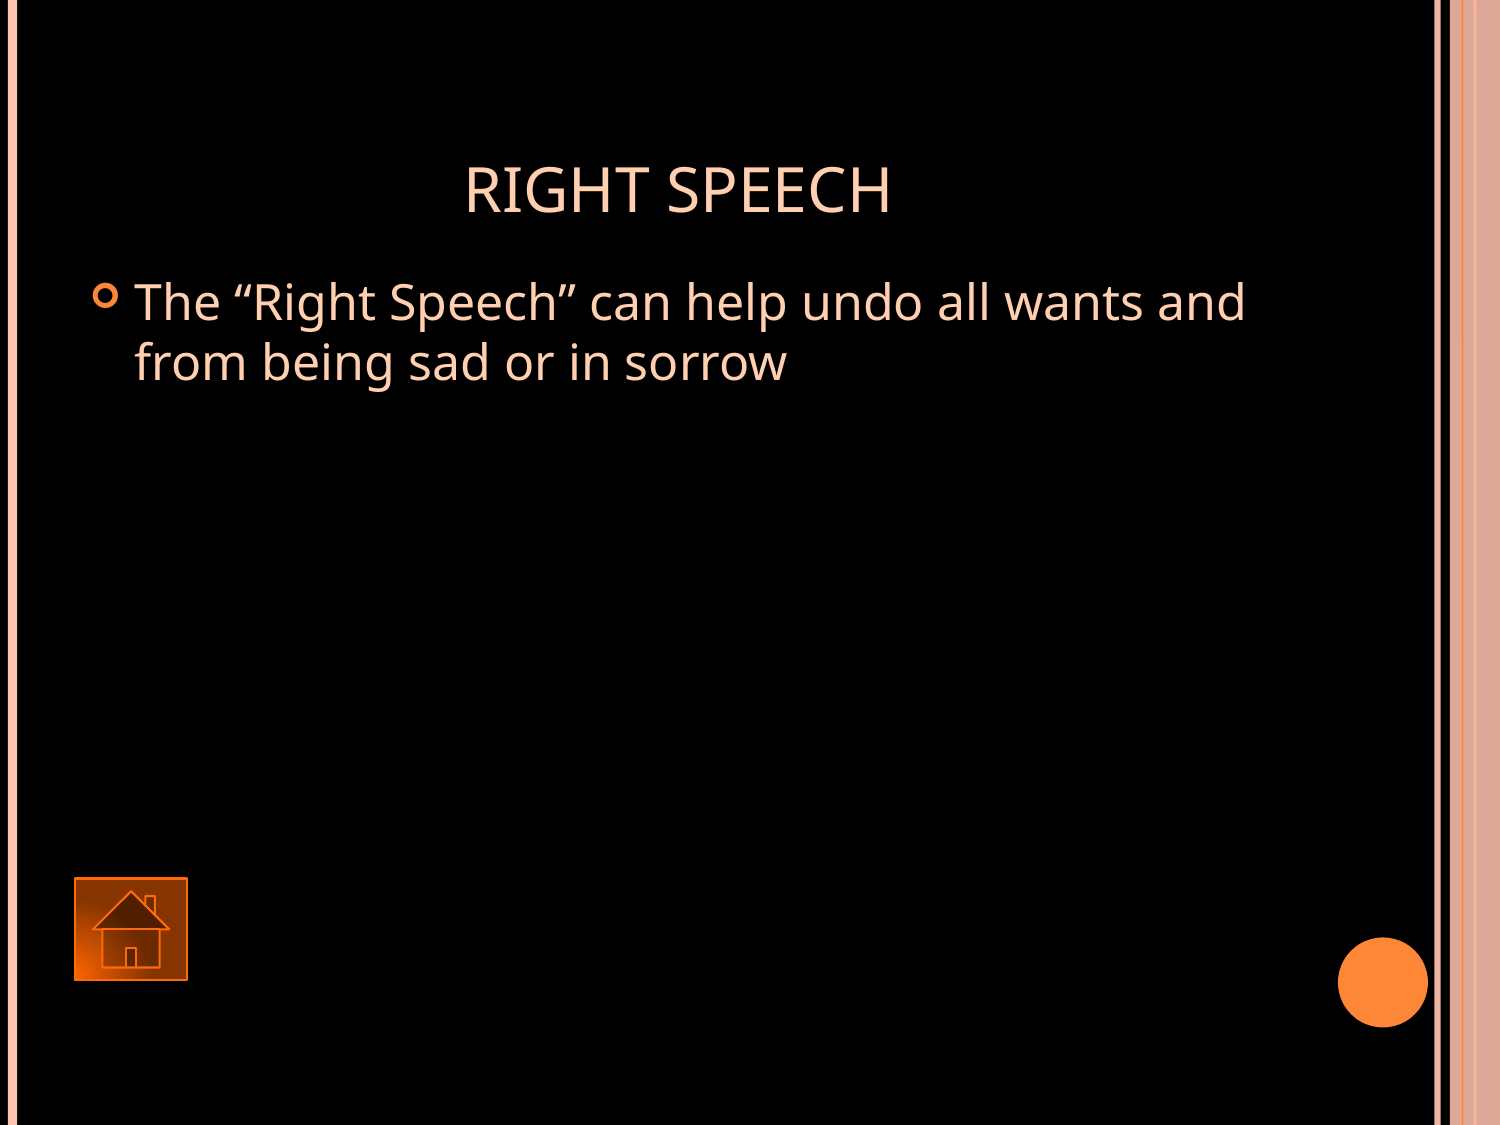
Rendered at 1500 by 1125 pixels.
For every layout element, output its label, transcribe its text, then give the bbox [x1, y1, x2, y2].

list The “Right Speech” can help undo all wants and from being sad or in sorrow [75, 262, 1300, 1062]
text_box [74, 877, 188, 981]
title Right Speech [75, 45, 1300, 233]
